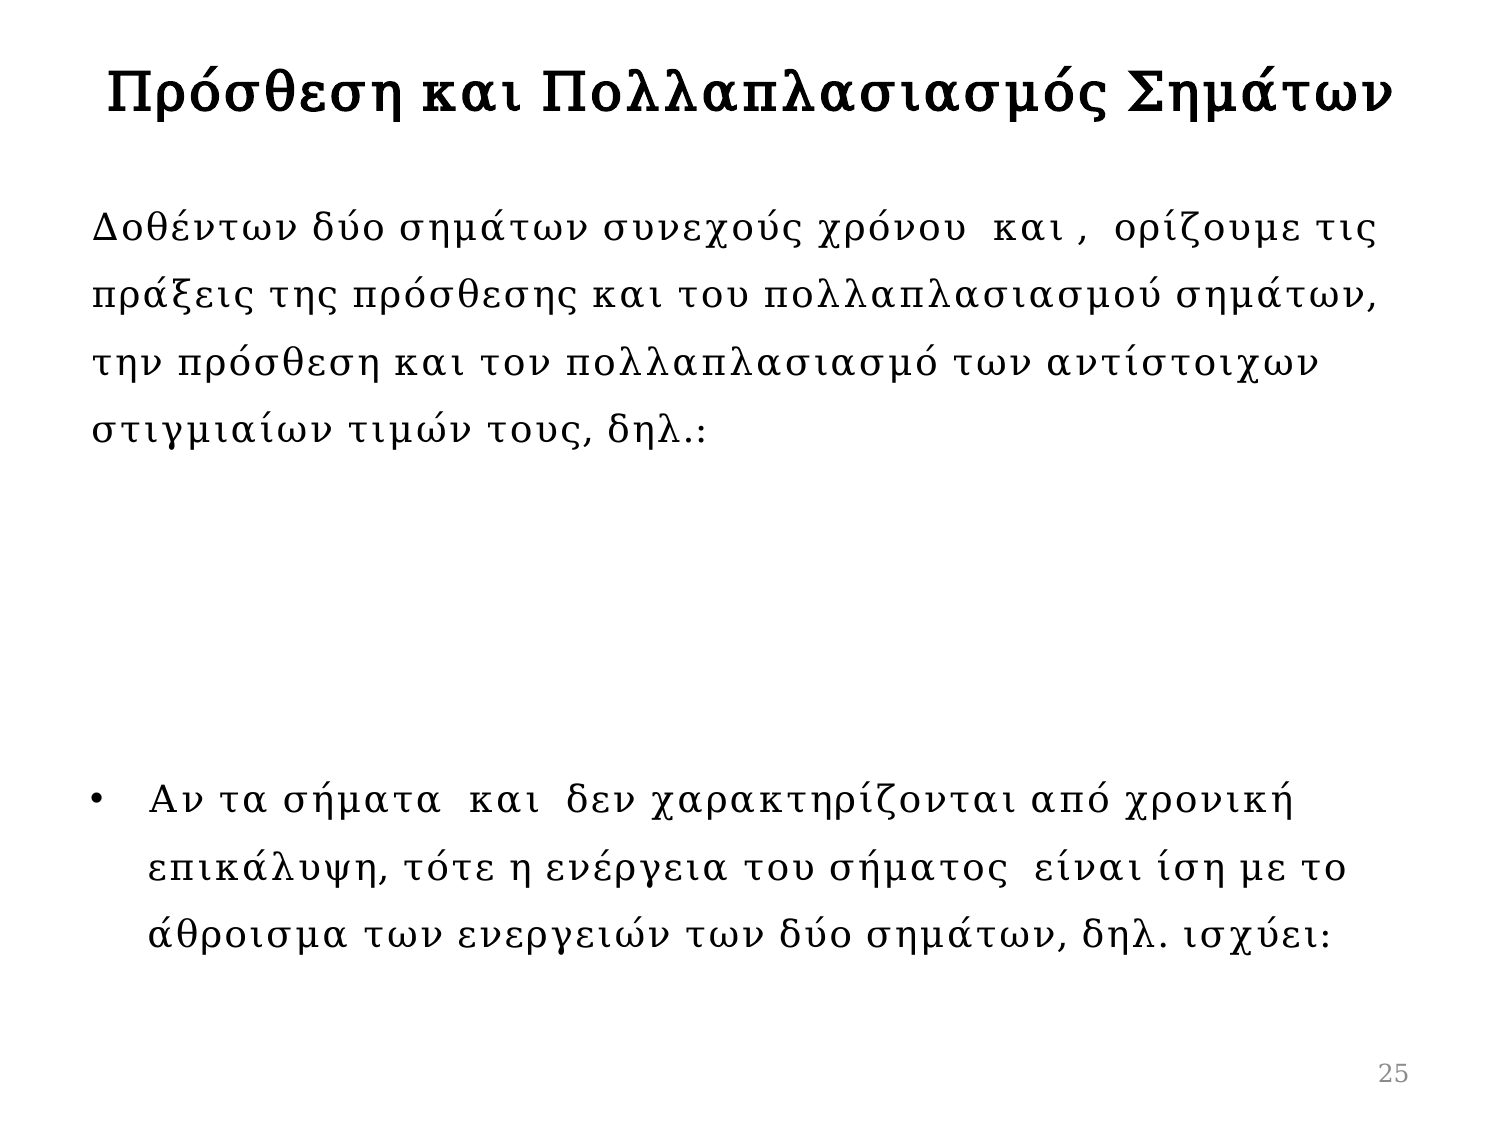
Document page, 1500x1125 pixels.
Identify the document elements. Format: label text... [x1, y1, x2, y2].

title Πρόσθεση και Πολλαπλασιασμός Σημάτων [75, 19, 1425, 159]
slide_number 25 [1222, 1042, 1425, 1103]
